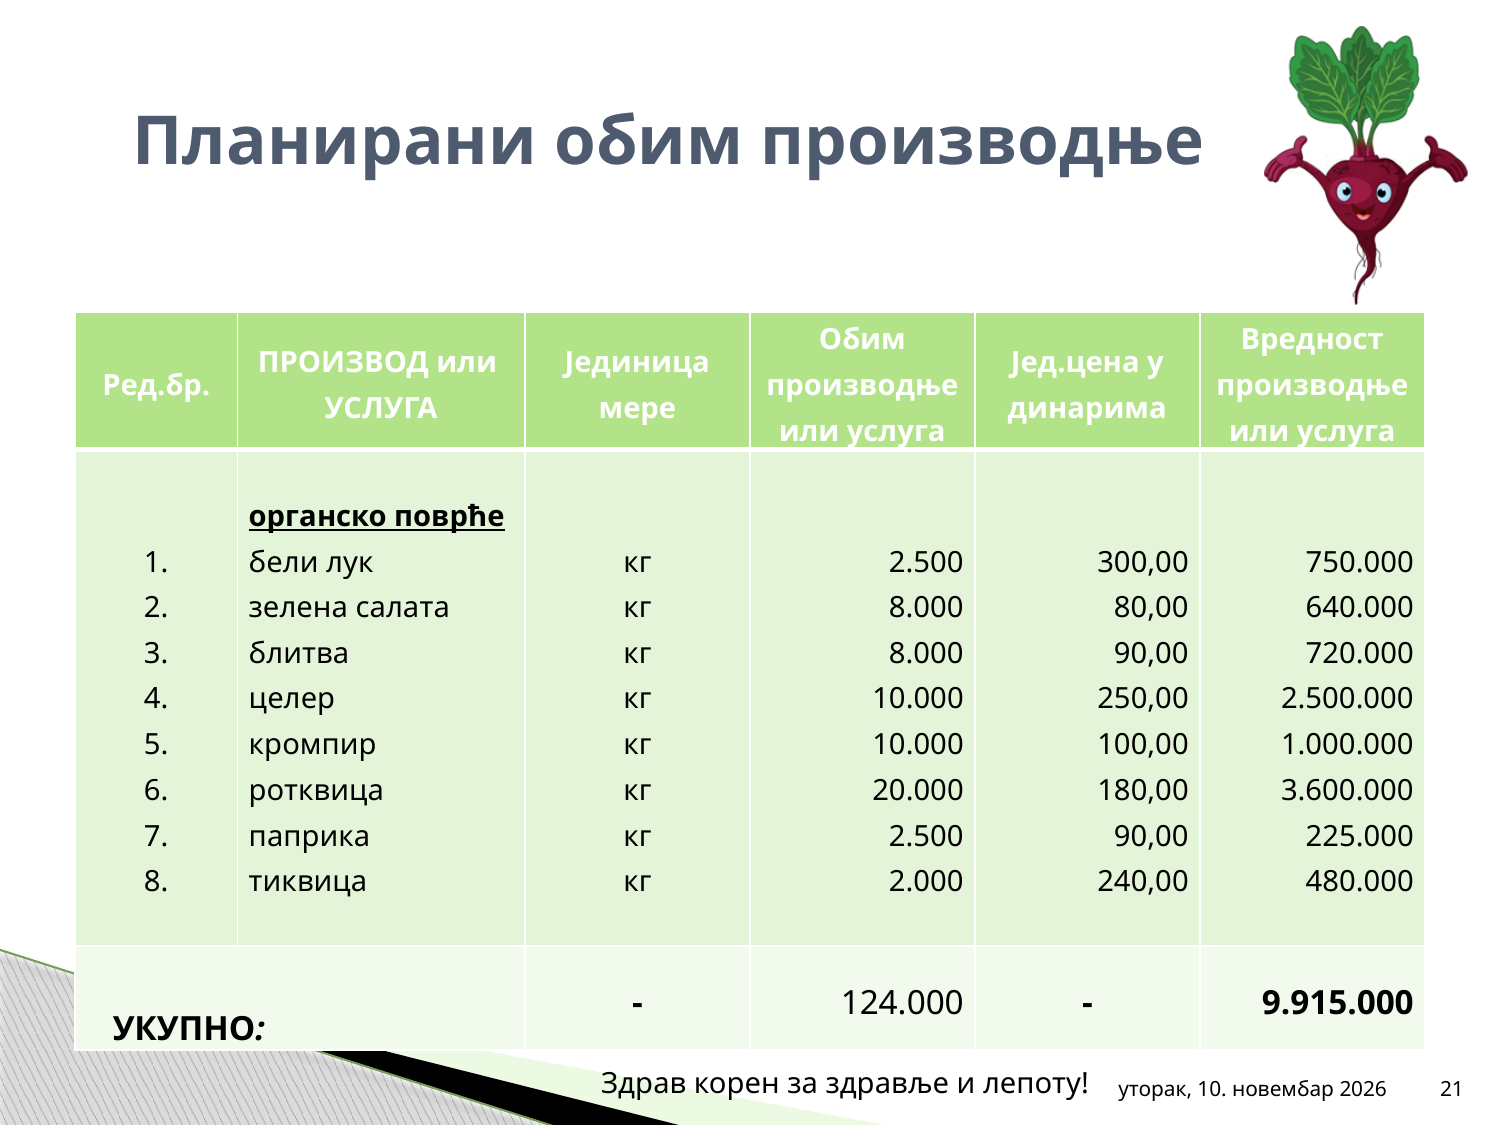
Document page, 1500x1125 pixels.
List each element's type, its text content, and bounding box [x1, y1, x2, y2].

table_header Обим производње или услуга [751, 313, 974, 447]
table_header ПРОИЗВОД или УСЛУГА [238, 313, 524, 447]
table_cell 2.500 8.000 8.000 10.000 10.000 20.000 2.500 2.000 [751, 452, 974, 945]
table_cell 300,00 80,00 90,00 250,00 100,00 180,00 90,00 240,00 [976, 452, 1199, 945]
table_cell органско поврће бели лук зелена салата блитва целер кромпир ротквица паприка тиквица [238, 452, 524, 945]
slide_number среда, 31. октобар 2012 [1105, 1051, 1418, 1112]
footer Здрав корен за здравље и лепоту! [575, 1051, 1105, 1112]
table_cell 1. 2. 3. 4. 5. 6. 7. 8. [76, 452, 237, 945]
table_cell 124.000 [751, 947, 974, 1049]
table_cell - [526, 947, 749, 1049]
table_cell - [976, 947, 1199, 1049]
title Планирани обим производње [75, 45, 1263, 233]
slide_number 21 [1418, 1051, 1479, 1112]
table_header Јед.цена у динарима [976, 313, 1199, 447]
picture [1262, 24, 1471, 308]
table_cell 750.000 640.000 720.000 2.500.000 1.000.000 3.600.000 225.000 480.000 [1201, 452, 1424, 945]
table_header Ред.бр. [76, 313, 237, 447]
table_cell кг кг кг кг кг кг кг кг [526, 452, 749, 945]
table_header Јединица мере [526, 313, 749, 447]
table_header Вредност производње или услуга [1201, 313, 1424, 447]
table_cell 9.915.000 [1201, 947, 1424, 1049]
table_cell УКУПНО: [76, 947, 524, 1049]
